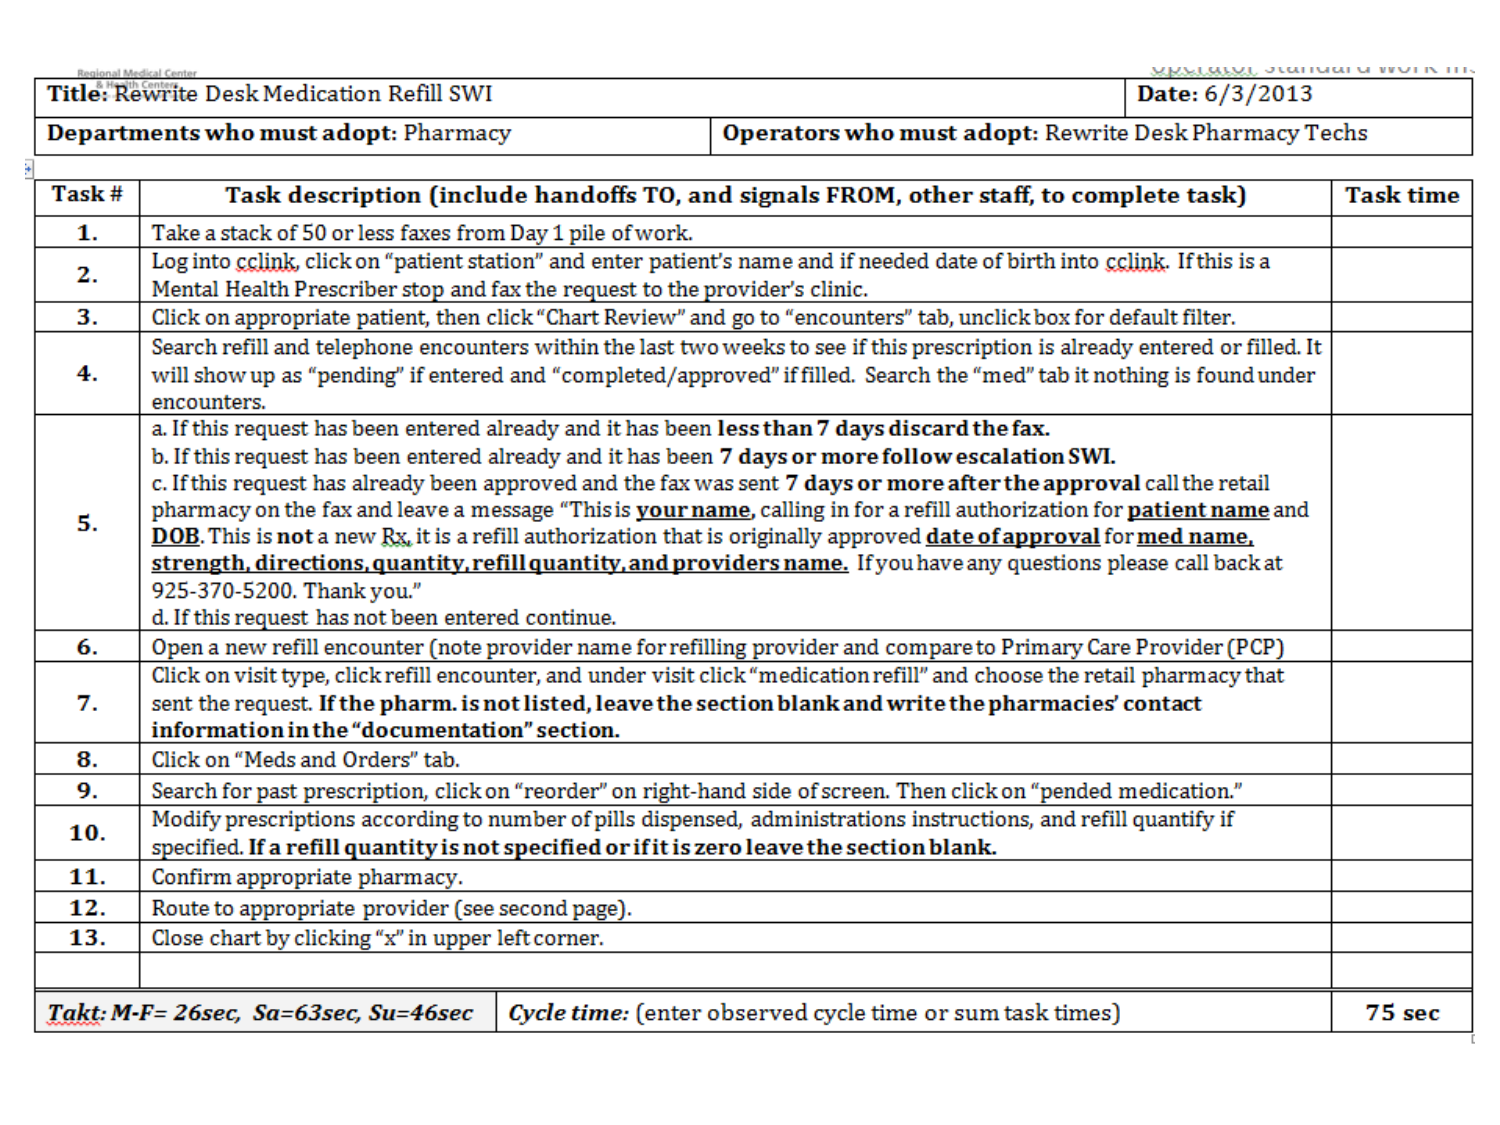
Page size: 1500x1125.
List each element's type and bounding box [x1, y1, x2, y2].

picture [25, 66, 1475, 1059]
